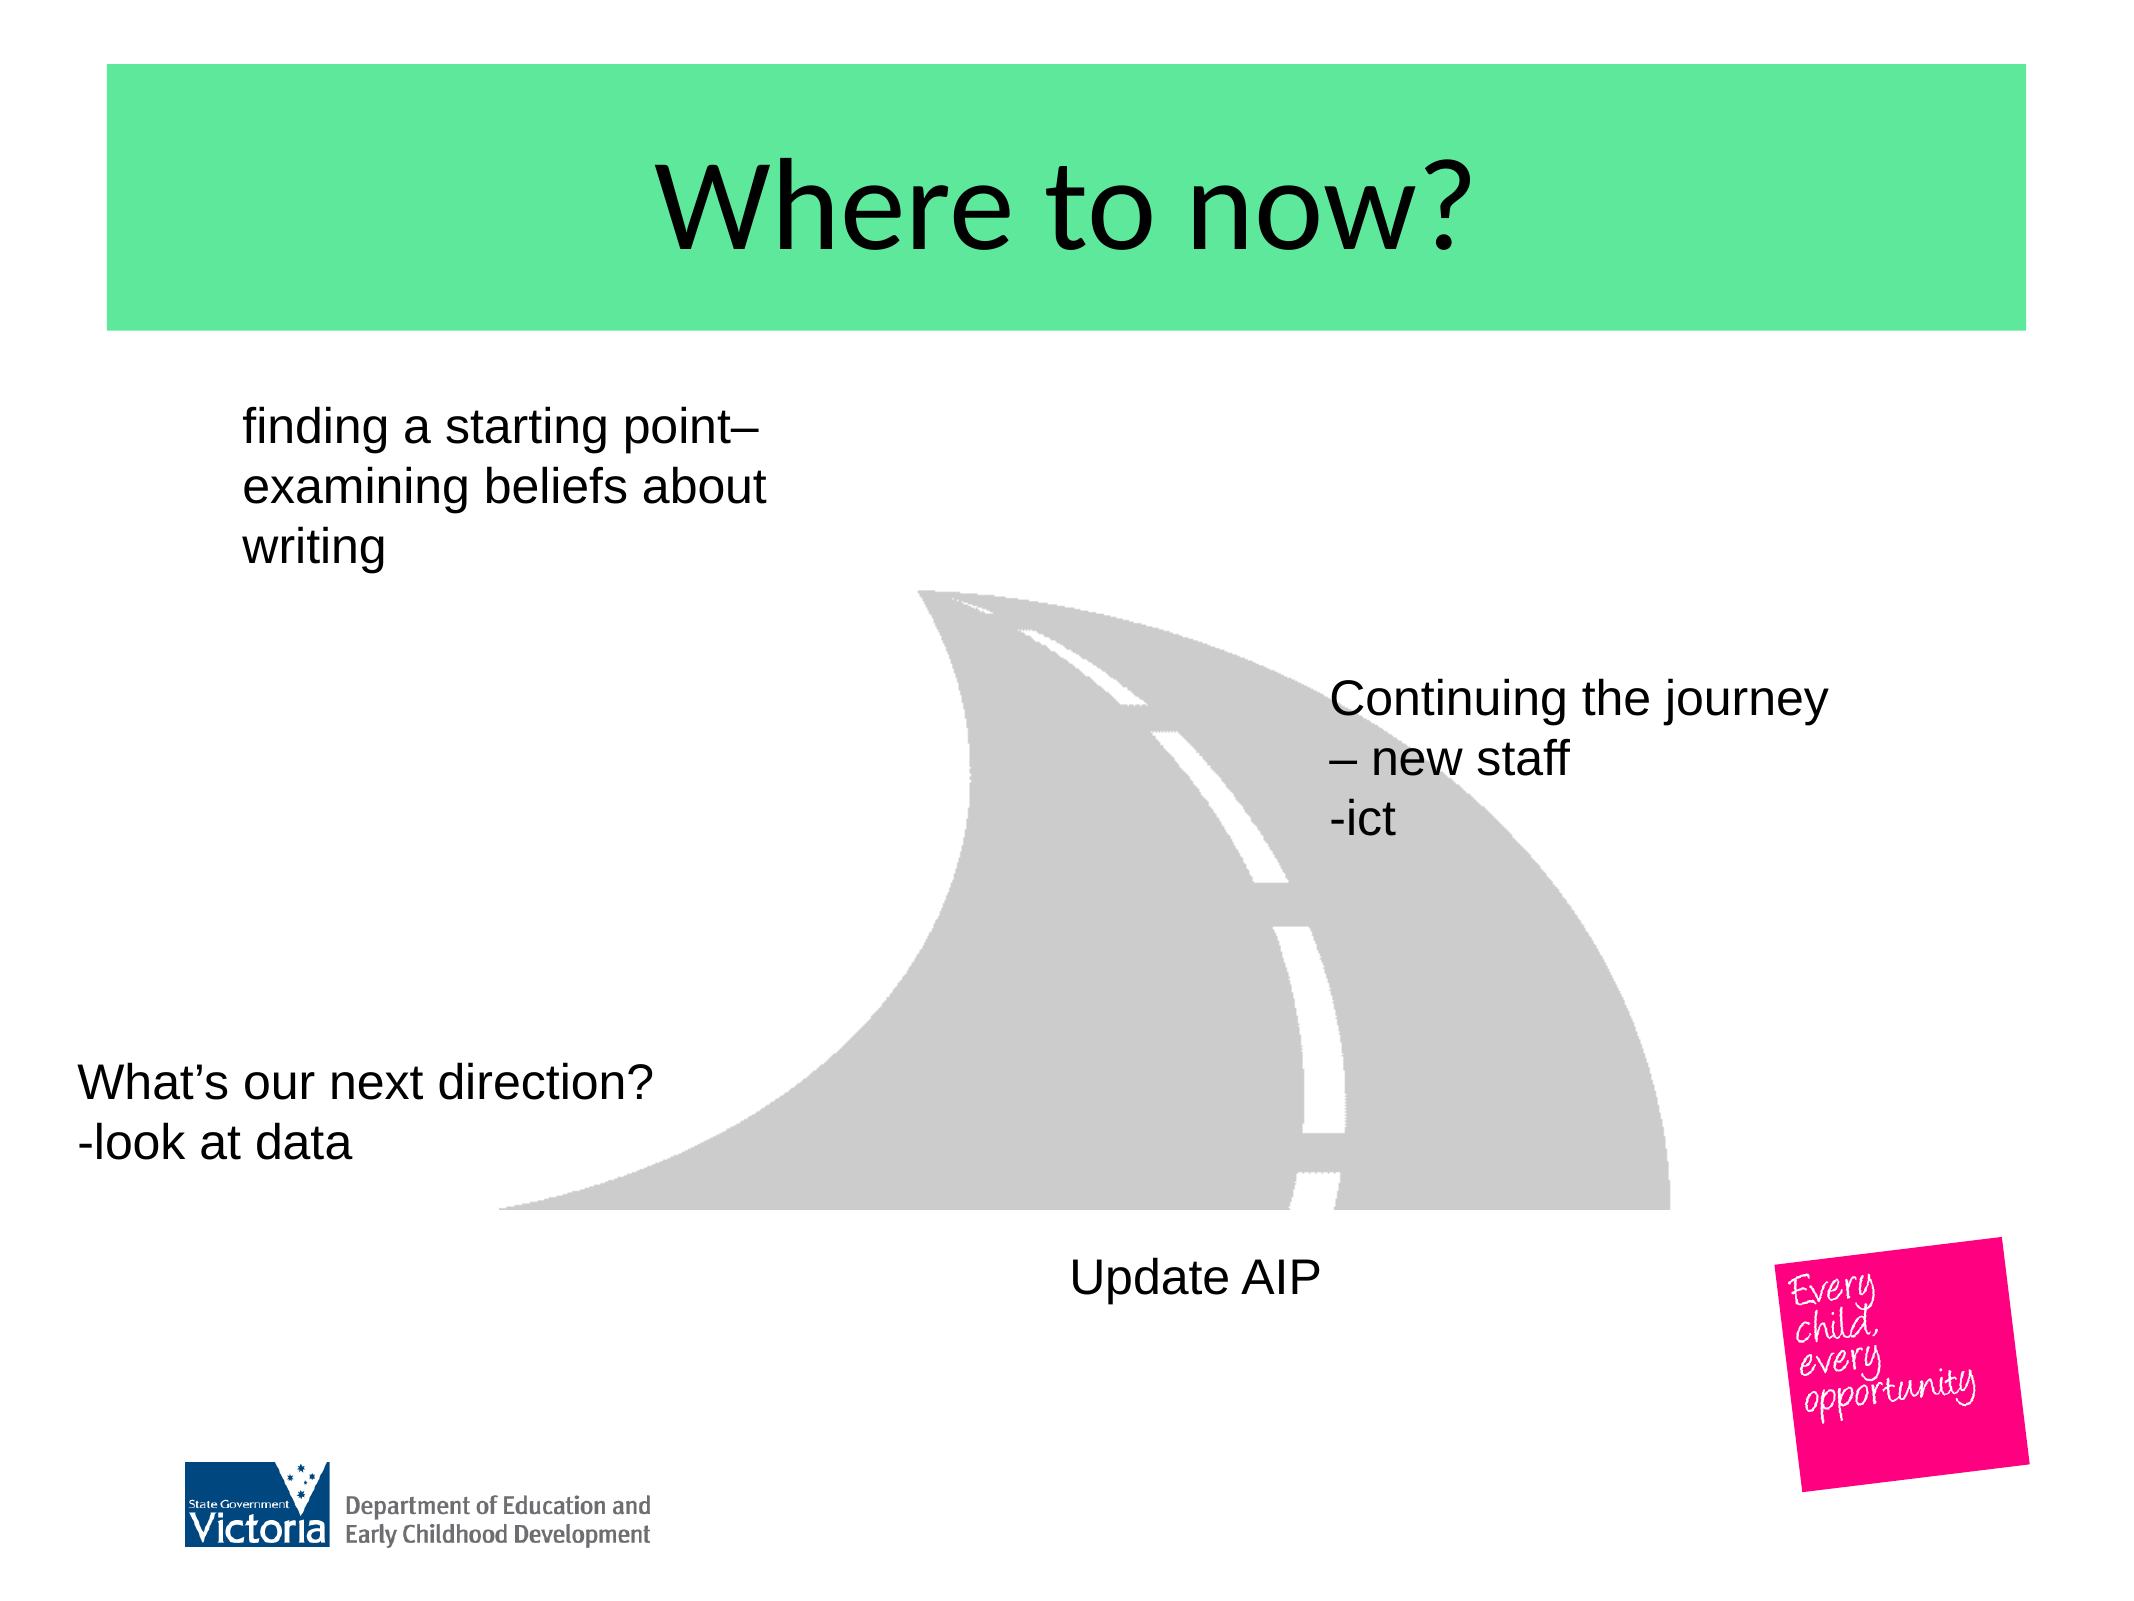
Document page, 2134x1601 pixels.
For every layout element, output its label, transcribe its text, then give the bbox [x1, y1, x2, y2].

text_box finding a starting point– examining beliefs about writing [227, 386, 913, 582]
picture [1774, 1236, 2030, 1493]
text_box What’s our next direction? -look at data [62, 1041, 494, 1177]
title Where to now? [106, 63, 2027, 331]
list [499, 588, 1672, 1210]
text_box Continuing the journey – new staff -ict [1677, 658, 1846, 854]
picture [185, 1462, 650, 1548]
text_box Update AIP [1054, 1237, 1646, 1312]
